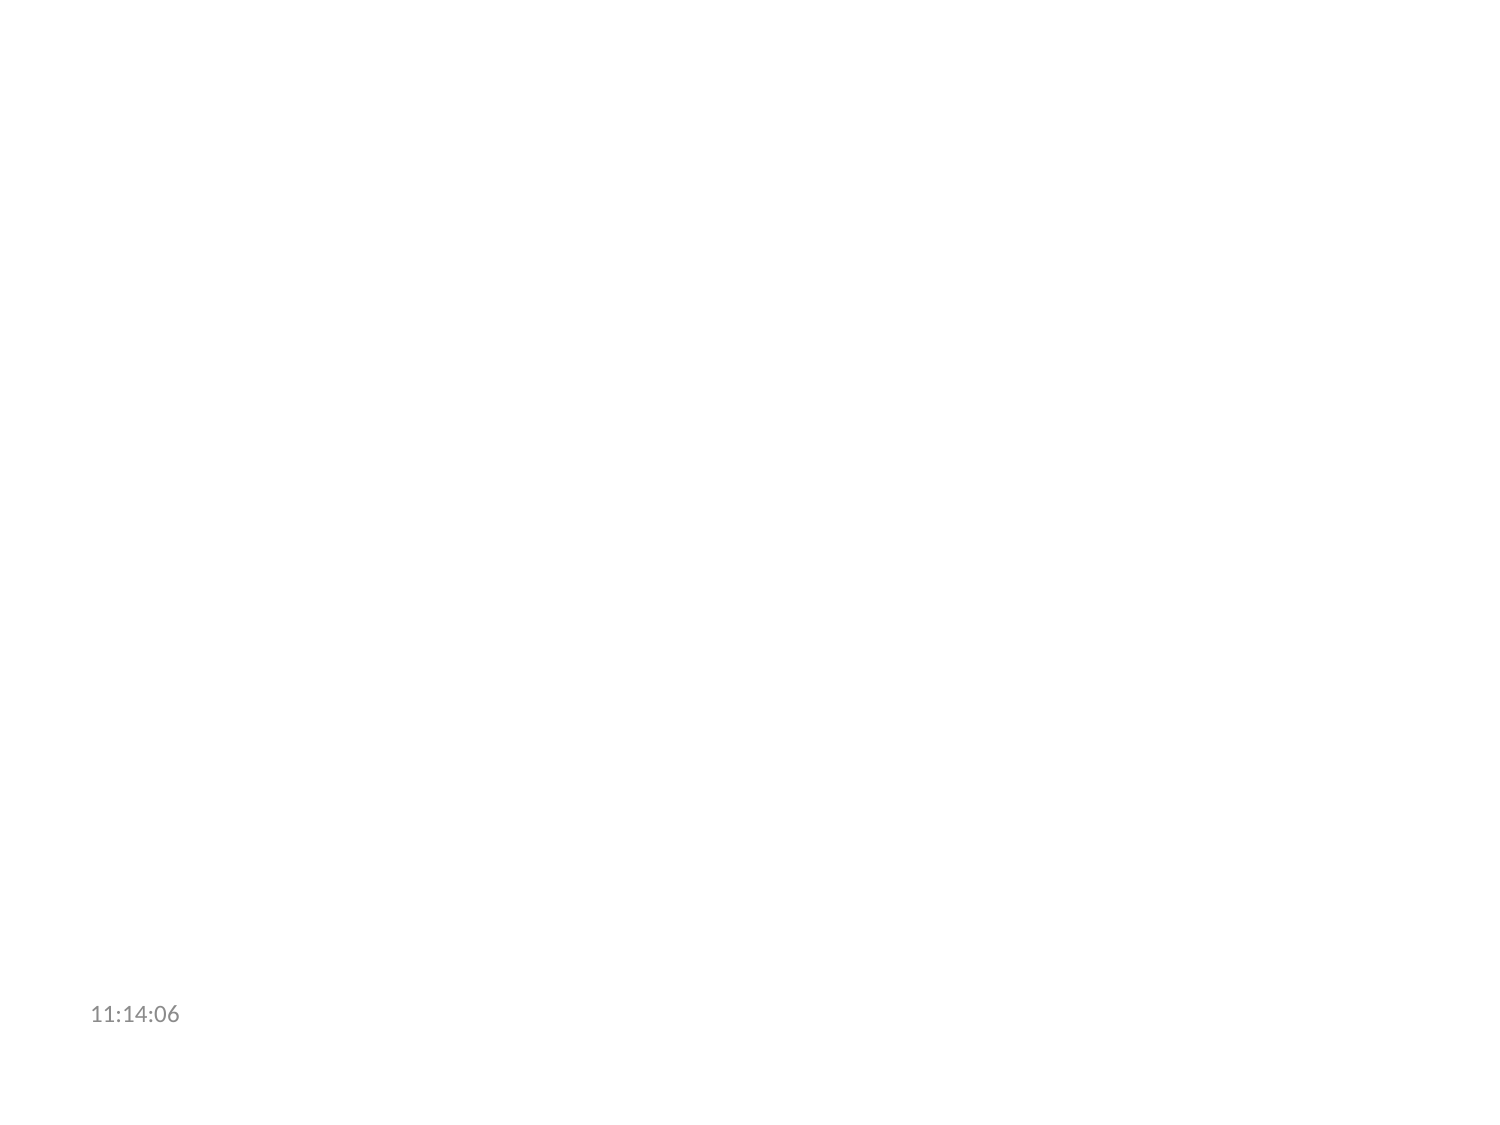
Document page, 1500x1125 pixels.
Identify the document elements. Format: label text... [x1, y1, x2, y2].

text_box 15:35:09 [75, 982, 425, 1043]
